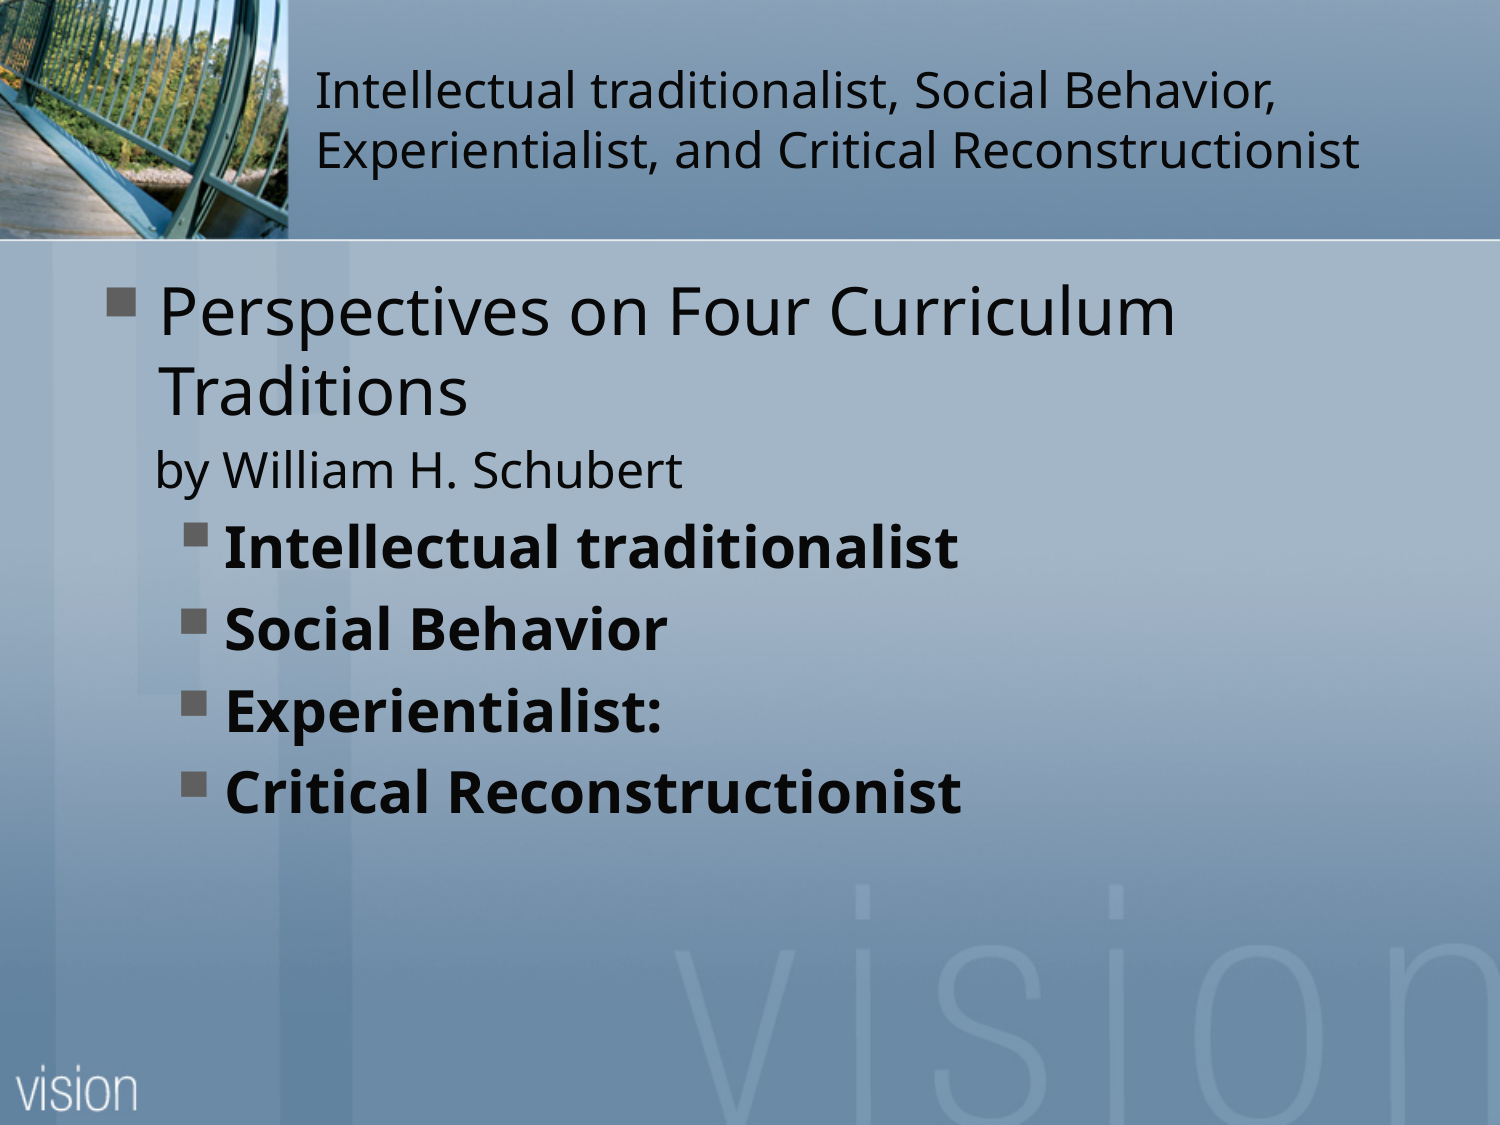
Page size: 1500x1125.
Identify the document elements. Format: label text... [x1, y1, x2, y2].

text_box [174, 450, 1350, 716]
picture [0, 0, 1500, 1125]
list Perspectives on Four Curriculum Traditions by William H. Schubert Intellectual traditionalist Social Behavior Experientialist: Critical Reconstructionist [87, 261, 1462, 1095]
title Intellectual traditionalist, Social Behavior, Experientialist, and Critical Reconstructionist [299, 30, 1462, 207]
